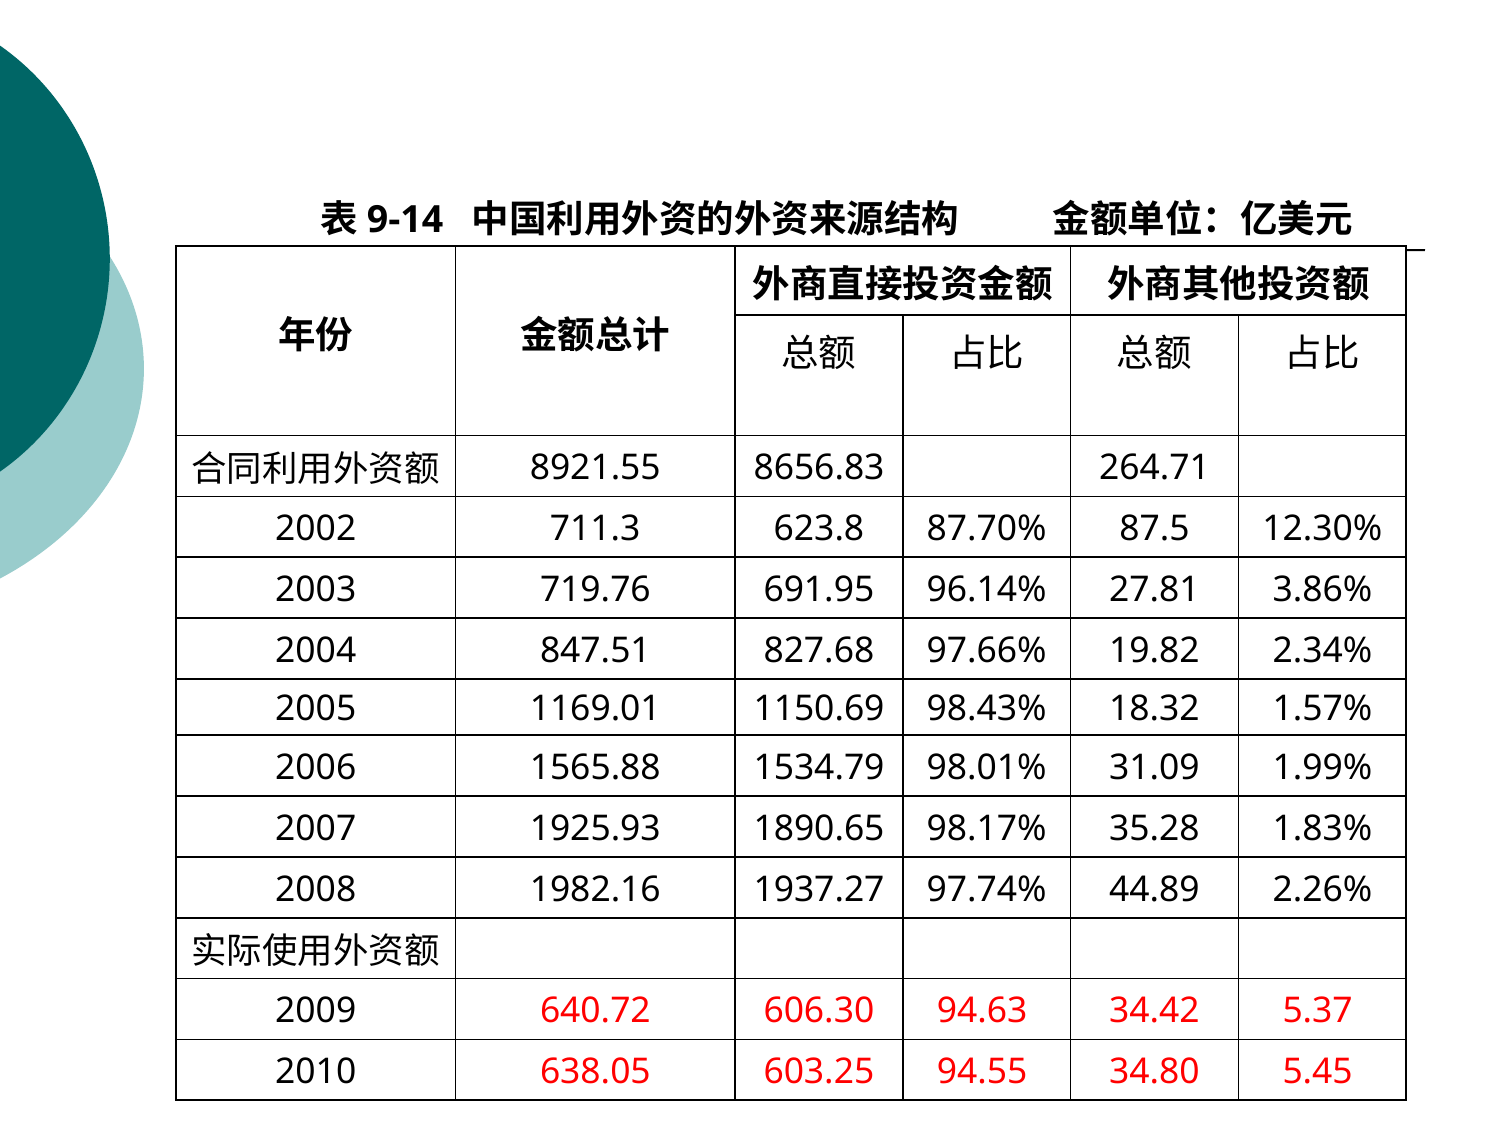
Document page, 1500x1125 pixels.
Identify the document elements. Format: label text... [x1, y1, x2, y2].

table_cell 占比 [1239, 316, 1405, 435]
table_cell 2007 [177, 797, 455, 856]
table_cell 1.99% [1239, 736, 1405, 795]
table_cell 占比 [904, 316, 1070, 435]
table_cell 合同利用外资额 [177, 436, 455, 496]
table_cell 623.8 [736, 497, 902, 556]
table_cell 719.76 [456, 558, 734, 617]
table_cell 1.57% [1239, 680, 1405, 734]
table_cell 44.89 [1071, 858, 1238, 917]
table_cell 98.01% [904, 736, 1070, 795]
table_cell 总额 [736, 316, 902, 435]
table_cell 264.71 [1071, 436, 1238, 496]
table_cell 97.74% [904, 858, 1070, 917]
table_cell 3.86% [1239, 558, 1405, 617]
table_cell 98.17% [904, 797, 1070, 856]
table_cell 27.81 [1071, 558, 1238, 617]
table_cell 19.82 [1071, 619, 1238, 678]
table_cell 640.72 [456, 979, 734, 1039]
table_cell 87.70% [904, 497, 1070, 556]
table_cell 实际使用外资额 [177, 919, 455, 978]
table_cell 2.26% [1239, 858, 1405, 917]
table_cell 12.30% [1239, 497, 1405, 556]
table_cell 35.28 [1071, 797, 1238, 856]
table_cell 2002 [177, 497, 455, 556]
table_cell [456, 919, 734, 978]
table_cell 1169.01 [456, 680, 734, 734]
table_cell [1239, 436, 1405, 496]
table_cell 1565.88 [456, 736, 734, 795]
table_cell 1150.69 [736, 680, 902, 734]
table_cell 8921.55 [456, 436, 734, 496]
table_cell 5.37 [1239, 979, 1405, 1039]
table_header 外商其他投资额 [1071, 247, 1405, 314]
table_cell 1.83% [1239, 797, 1405, 856]
table_cell 1534.79 [736, 736, 902, 795]
table_cell 34.80 [1071, 1040, 1238, 1099]
table_cell 603.25 [736, 1040, 902, 1099]
table_cell 97.66% [904, 619, 1070, 678]
table_cell 87.5 [1071, 497, 1238, 556]
table_cell 31.09 [1071, 736, 1238, 795]
table_cell 2003 [177, 558, 455, 617]
table_cell 2006 [177, 736, 455, 795]
table_cell 18.32 [1071, 680, 1238, 734]
table_cell 34.42 [1071, 979, 1238, 1039]
table_header 外商直接投资金额 [736, 247, 1070, 314]
table_cell 711.3 [456, 497, 734, 556]
table_cell [904, 436, 1070, 496]
table_cell 94.55 [904, 1040, 1070, 1099]
table_cell 总额 [1071, 316, 1238, 435]
table_cell 94.63 [904, 979, 1070, 1039]
table_cell 2.34% [1239, 619, 1405, 678]
table_header 金额总计 [456, 247, 734, 435]
table_cell 691.95 [736, 558, 902, 617]
table_cell 96.14% [904, 558, 1070, 617]
table_cell 847.51 [456, 619, 734, 678]
table_cell [736, 919, 902, 978]
table_cell 1925.93 [456, 797, 734, 856]
table_cell 2005 [177, 680, 455, 734]
table_cell 1982.16 [456, 858, 734, 917]
table_cell 606.30 [736, 979, 902, 1039]
table_cell 8656.83 [736, 436, 902, 496]
table_cell 2010 [177, 1040, 455, 1099]
table_cell 1890.65 [736, 797, 902, 856]
table_cell 638.05 [456, 1040, 734, 1099]
table_cell 2004 [177, 619, 455, 678]
list 表9-14 中国利用外资的外资来源结构 金额单位：亿美元 [210, 187, 1411, 259]
table_cell [1071, 919, 1238, 978]
table_cell [1239, 919, 1405, 978]
table_cell 98.43% [904, 680, 1070, 734]
table_cell [904, 919, 1070, 978]
table_cell 5.45 [1239, 1040, 1405, 1099]
table_cell 2009 [177, 979, 455, 1039]
table_cell 1937.27 [736, 858, 902, 917]
table_header 年份 [177, 247, 455, 435]
table_cell 827.68 [736, 619, 902, 678]
table_cell 2008 [177, 858, 455, 917]
